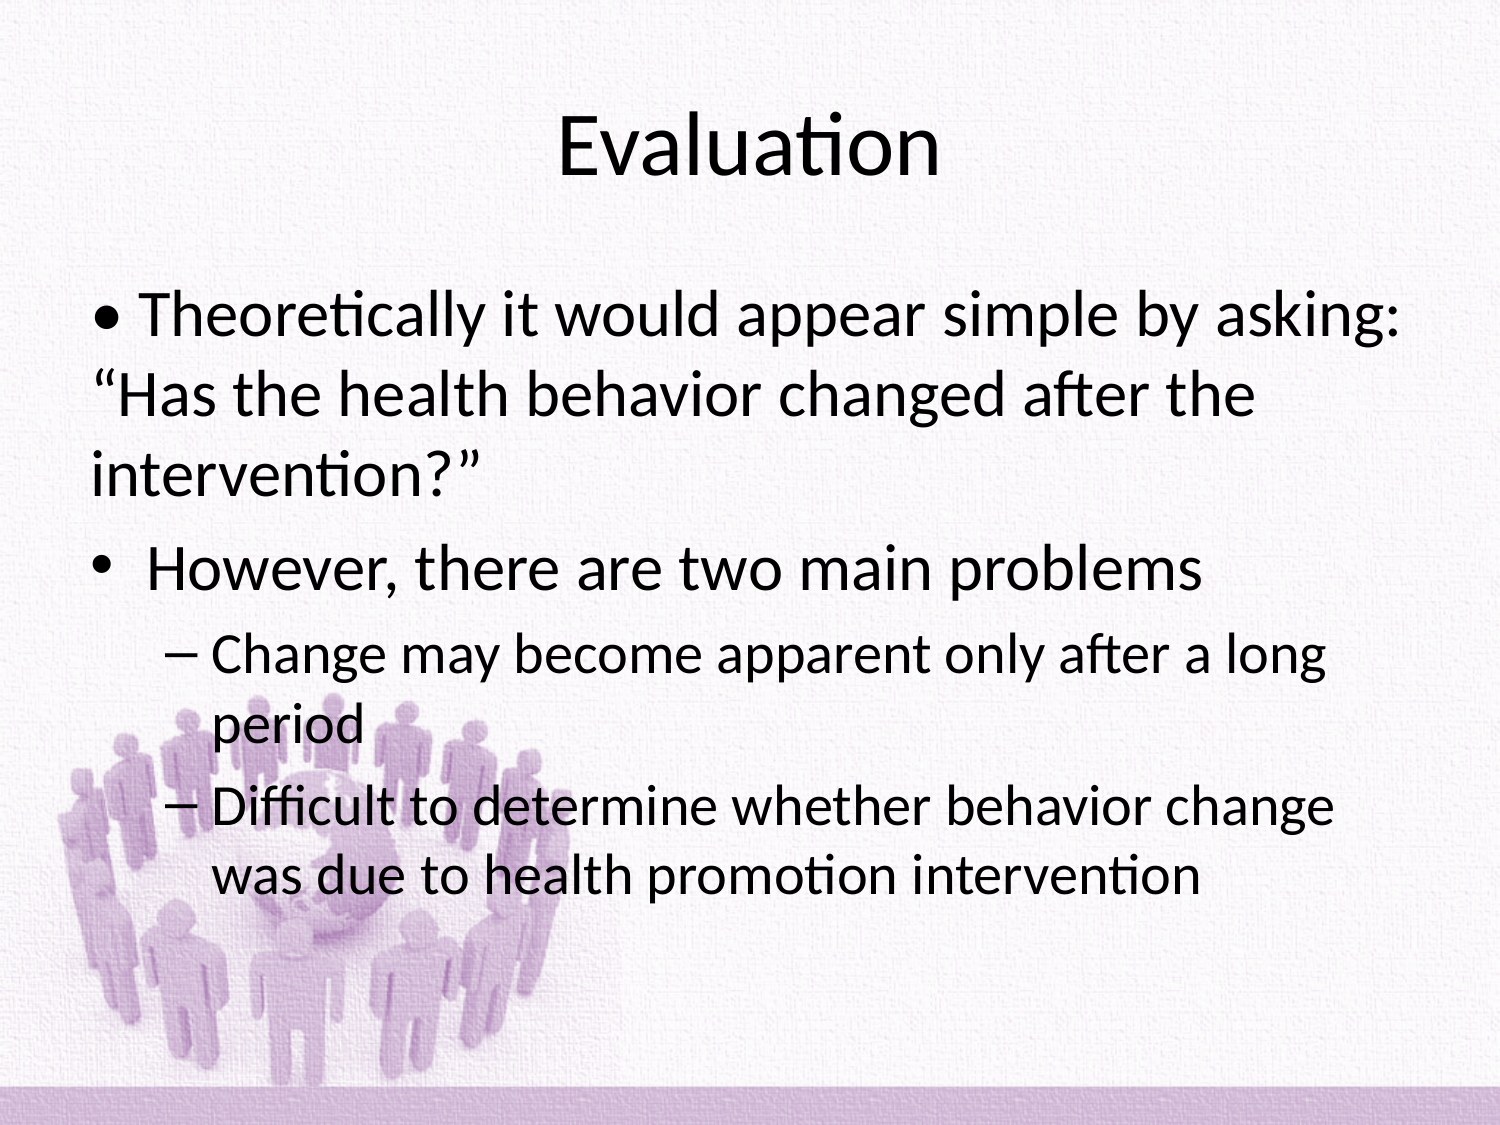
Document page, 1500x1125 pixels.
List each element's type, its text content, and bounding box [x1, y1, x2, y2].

list • Theoretically it would appear simple by asking: “Has the health behavior changed after the intervention?” However, there are two main problems Change may become apparent only after a long period Difficult to determine whether behavior change was due to health promotion intervention [75, 262, 1425, 1005]
title Evaluation [75, 45, 1425, 233]
